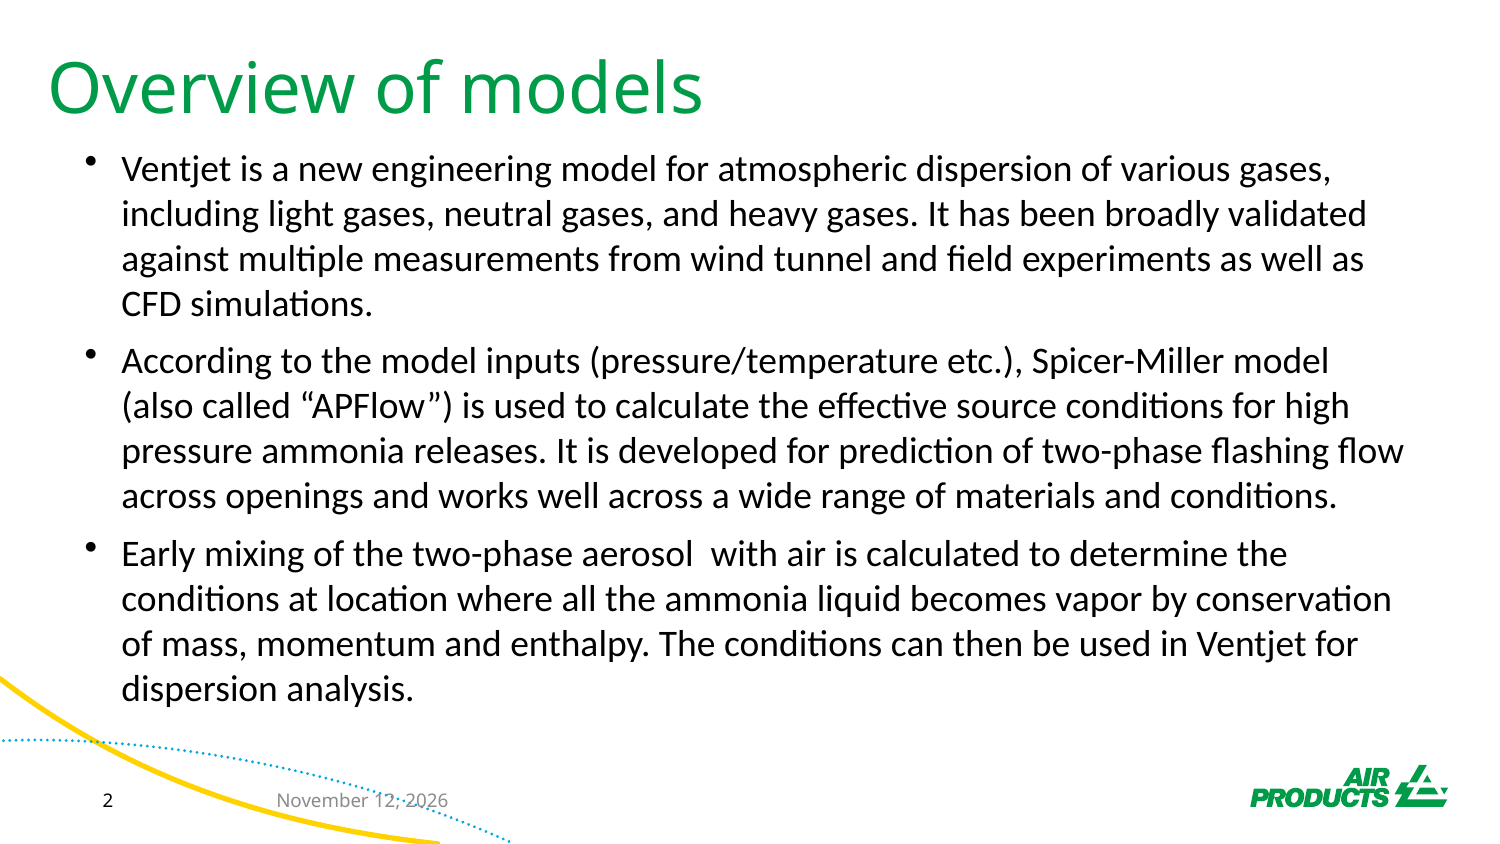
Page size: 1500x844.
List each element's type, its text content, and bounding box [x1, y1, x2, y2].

list Ventjet is a new engineering model for atmospheric dispersion of various gases, including light gases, neutral gases, and heavy gases. It has been broadly validated against multiple measurements from wind tunnel and field experiments as well as CFD simulations. According to the model inputs (pressure/temperature etc.), Spicer-Miller model (also called “APFlow”) is used to calculate the effective source conditions for high pressure ammonia releases. It is developed for prediction of two-phase flashing flow across openings and works well across a wide range of materials and conditions. Early mixing of the two-phase aerosol with air is calculated to determine the conditions at location where all the ammonia liquid becomes vapor by conservation of mass, momentum and enthalpy. The conditions can then be used in Ventjet for dispersion analysis. [76, 135, 1424, 757]
slide_number 2 [87, 771, 331, 832]
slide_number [331, 771, 510, 832]
title Overview of models [39, 29, 1383, 137]
